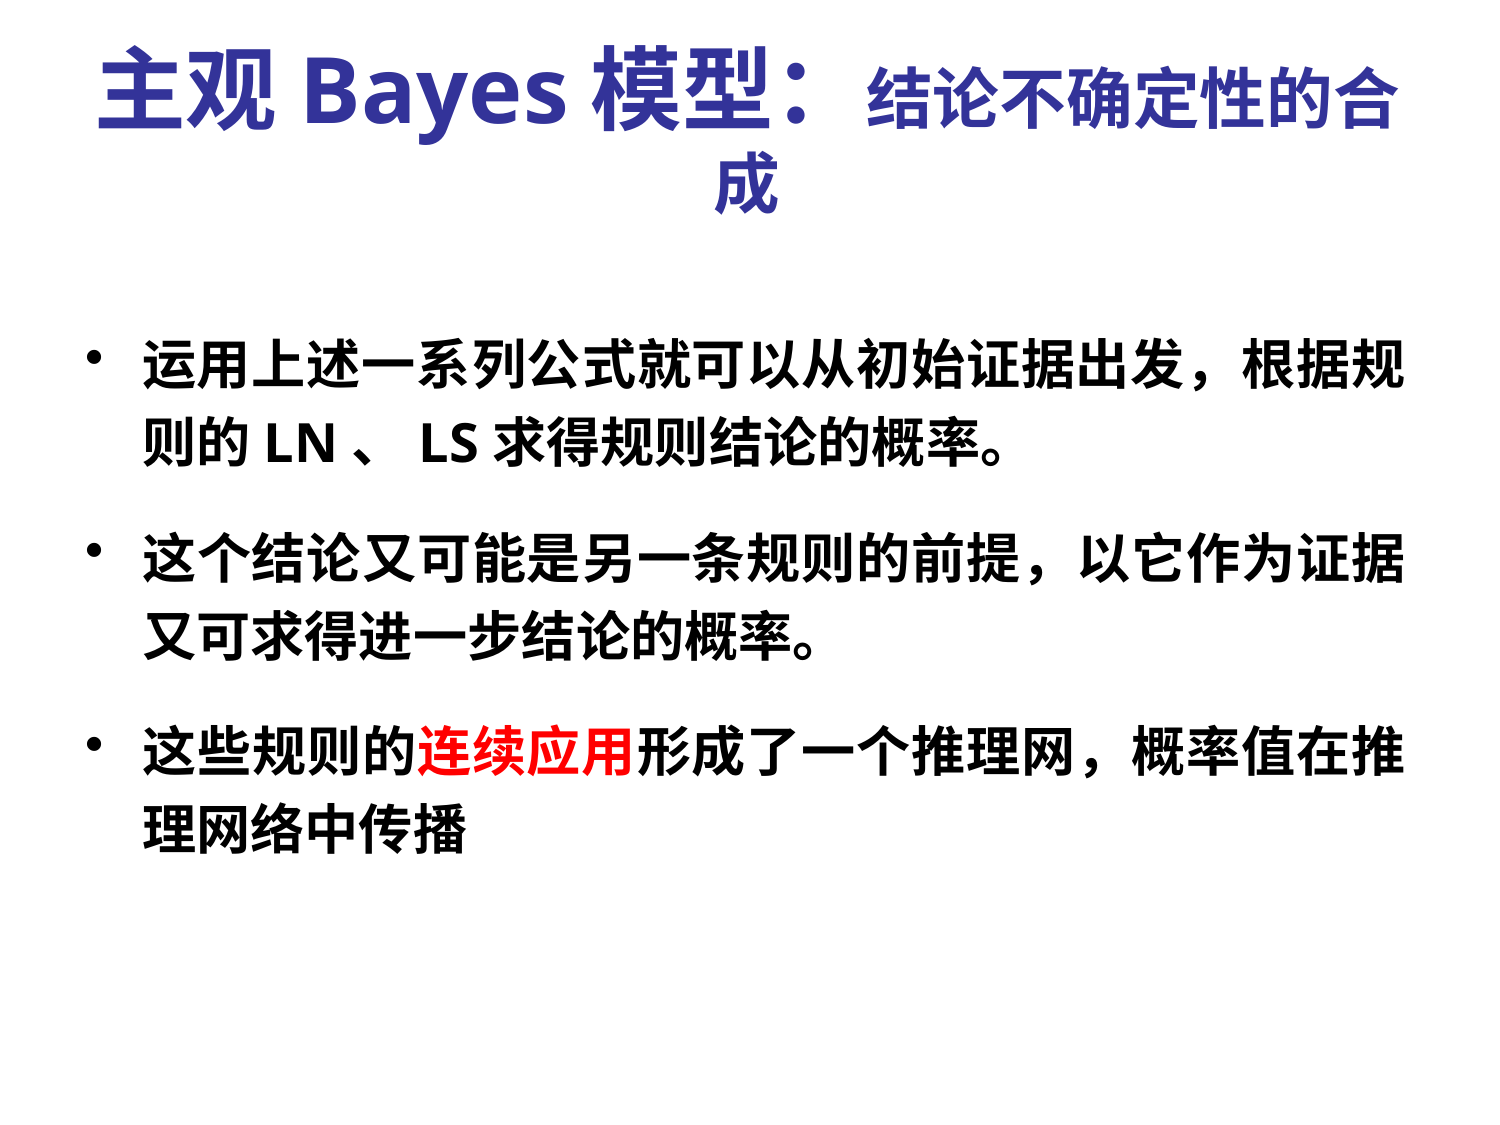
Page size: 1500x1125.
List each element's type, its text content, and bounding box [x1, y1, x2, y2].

text_box 主观Bayes模型：结论不确定性的合成 [58, 24, 1436, 230]
list 运用上述一系列公式就可以从初始证据出发，根据规则的LN、LS求得规则结论的概率。 这个结论又可能是另一条规则的前提，以它作为证据又可求得进一步结论的概率。 这些规则的连续应用形成了一个推理网，概率值在推理网络中传播 [70, 310, 1421, 1125]
